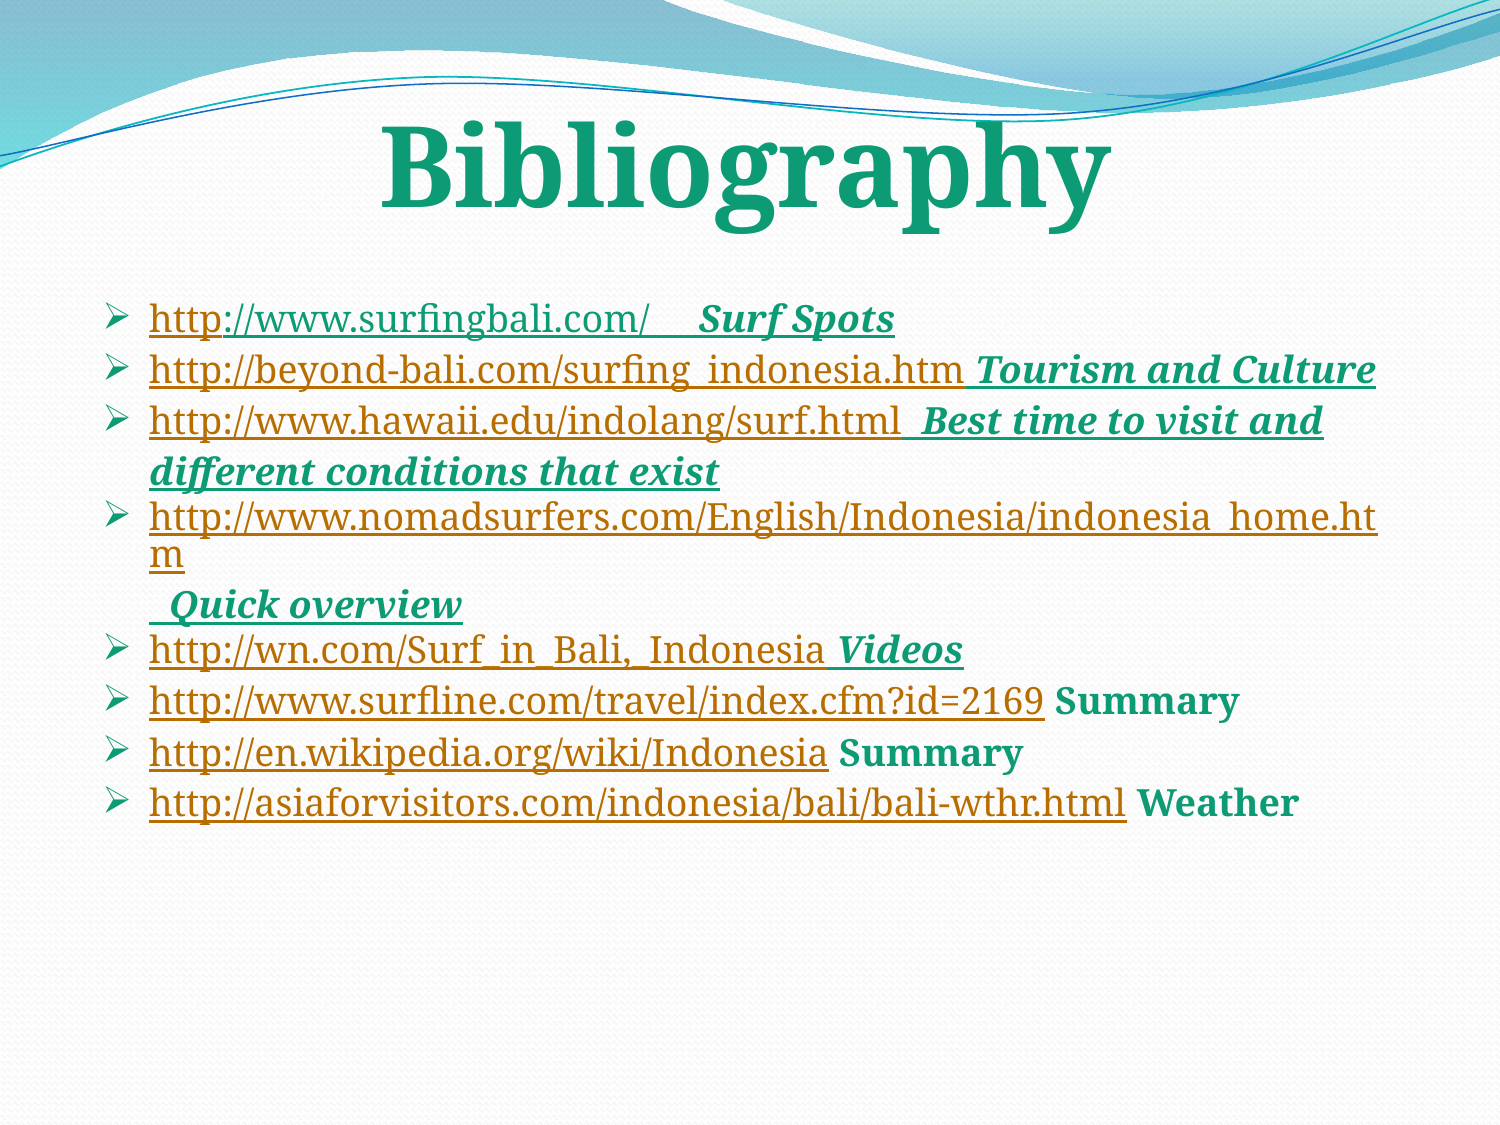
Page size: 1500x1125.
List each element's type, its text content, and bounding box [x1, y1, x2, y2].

text_box Bibliography [364, 87, 1128, 238]
text_box http://www.surfingbali.com/ Surf Spots http://beyond-bali.com/surfing_indonesia.htm Tourism and Culture http://www.hawaii.edu/indolang/surf.html Best time to visit and different conditions that exist http://www.nomadsurfers.com/English/Indonesia/indonesia_home.htm Quick overview http://wn.com/Surf_in_Bali,_Indonesia Videos http://www.surfline.com/travel/index.cfm?id=2169 Summary http://en.wikipedia.org/wiki/Indonesia Summary http://asiaforvisitors.com/indonesia/bali/bali-wthr.html Weather [87, 287, 1400, 981]
